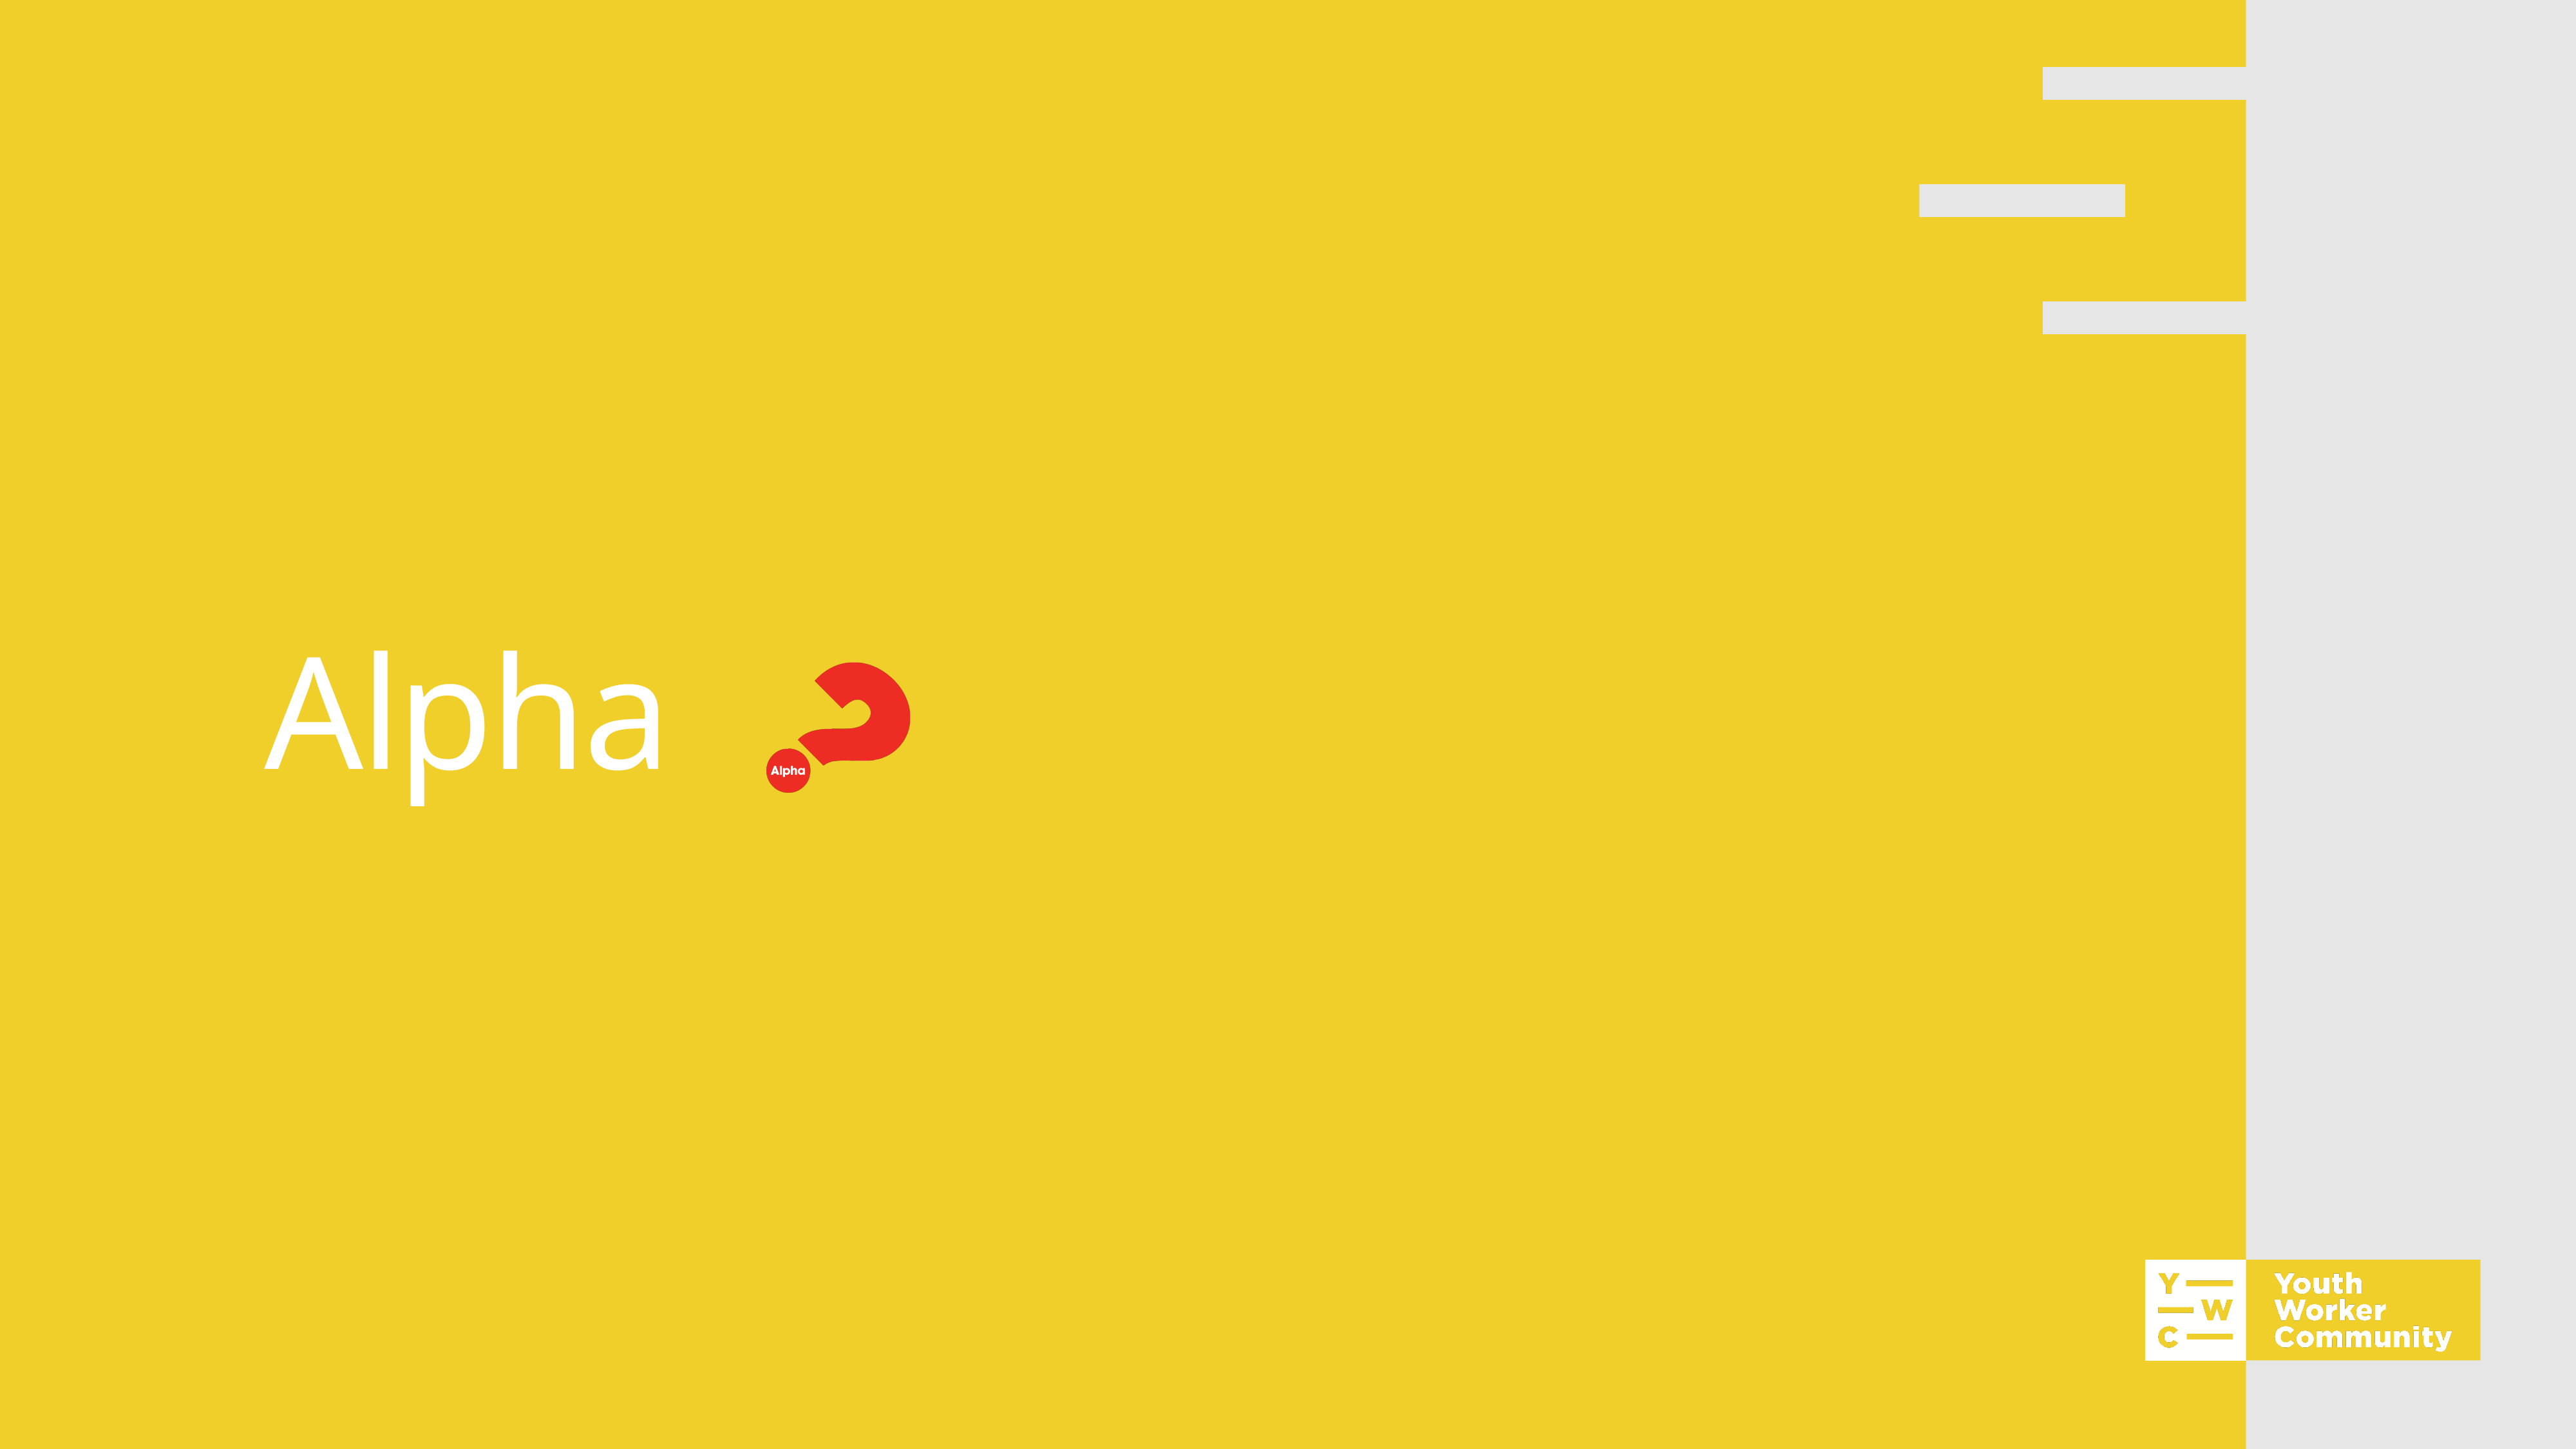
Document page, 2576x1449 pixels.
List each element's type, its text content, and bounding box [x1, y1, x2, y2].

picture [766, 656, 916, 793]
picture [2145, 1260, 2452, 1361]
title Alpha [258, 478, 1958, 971]
